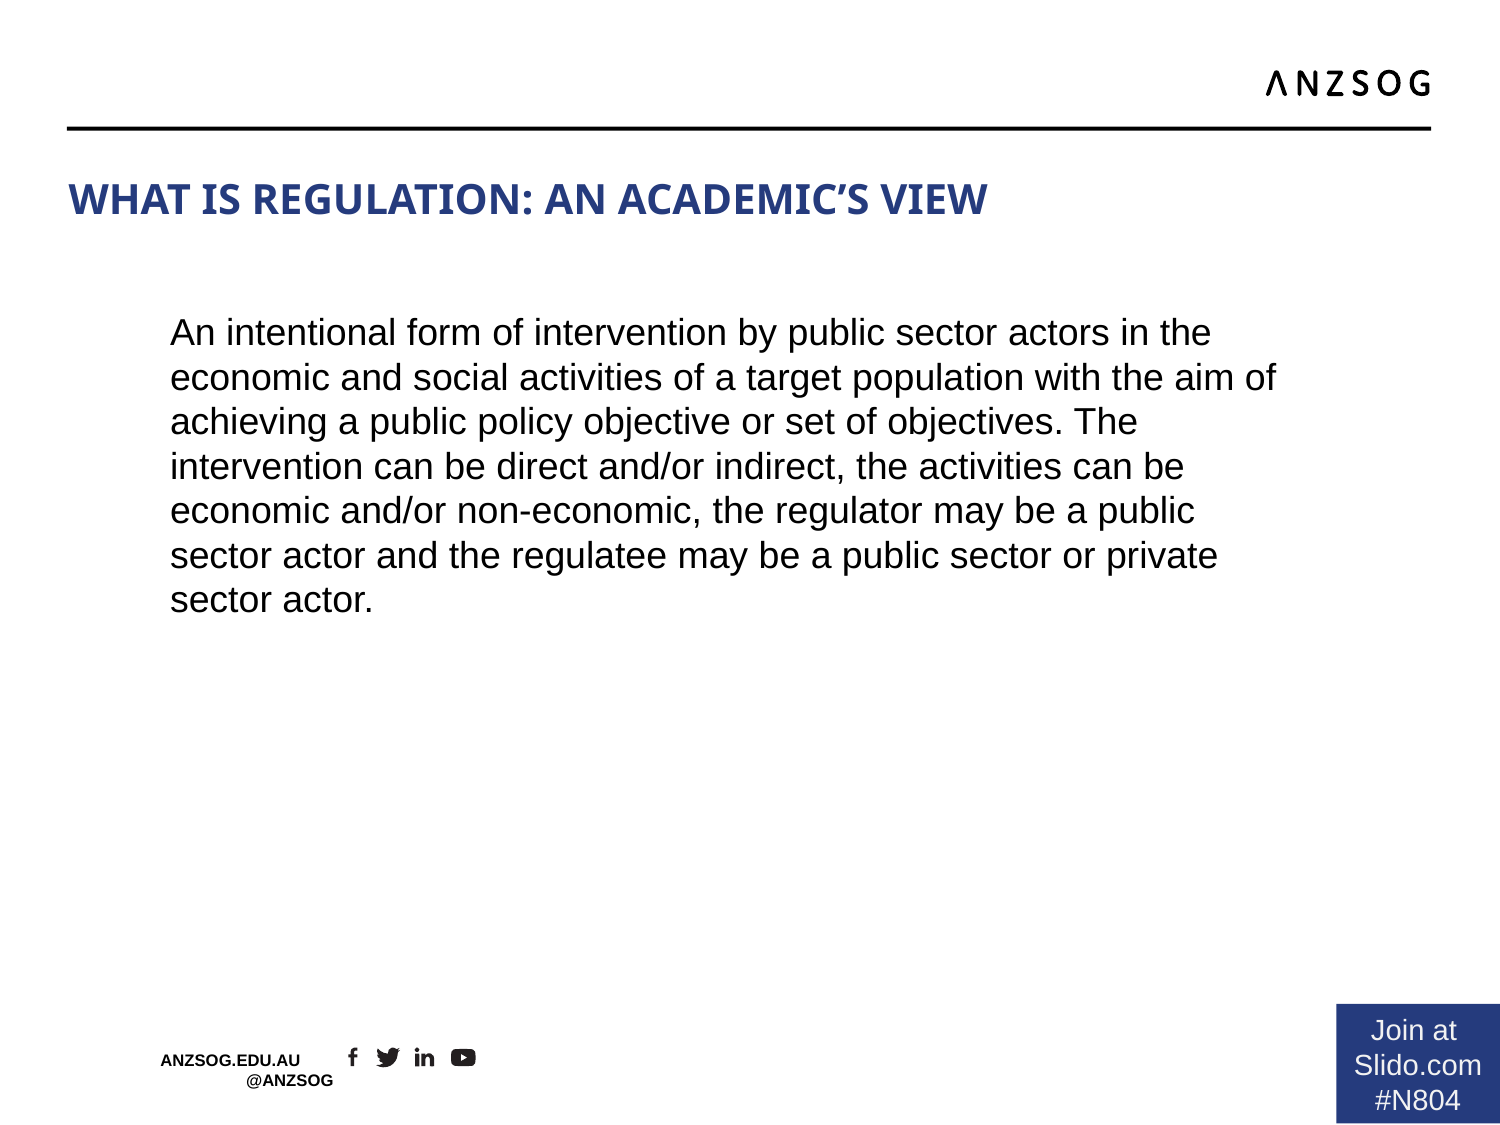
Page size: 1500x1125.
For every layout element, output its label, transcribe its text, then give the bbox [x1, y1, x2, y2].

text_box Join at Slido.com #N804 [1336, 1003, 1500, 1124]
list An intentional form of intervention by public sector actors in the economic and social activities of a target population with the aim of achieving a public policy objective or set of objectives. The intervention can be direct and/or indirect, the activities can be economic and/or non-economic, the regulator may be a public sector actor and the regulatee may be a public sector or private sector actor. [62, 302, 1311, 938]
title WHAT IS REGULATION: an academic’s view [53, 138, 1430, 231]
